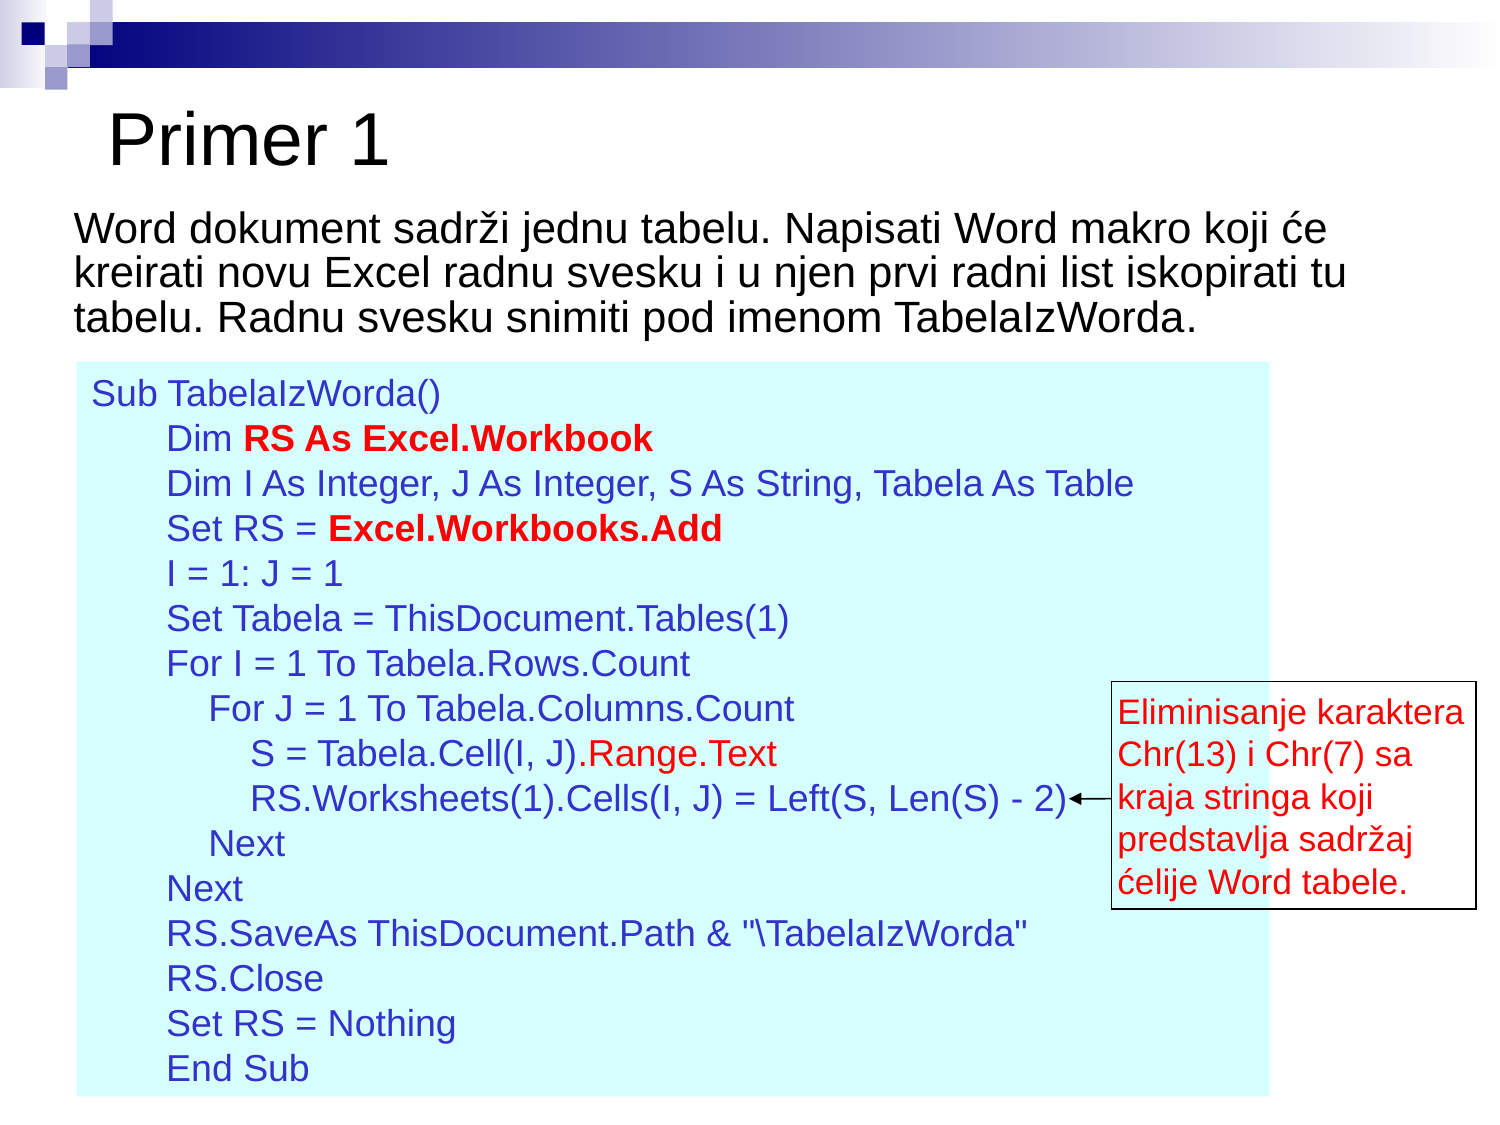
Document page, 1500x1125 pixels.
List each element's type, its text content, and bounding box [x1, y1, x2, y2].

text_box Sub TabelaIzWorda() Dim RS As Excel.Workbook Dim I As Integer, J As Integer, S As String, Tabela As Table Set RS = Excel.Workbooks.Add I = 1: J = 1 Set Tabela = ThisDocument.Tables(1) For I = 1 To Tabela.Rows.Count For J = 1 To Tabela.Columns.Count S = Tabela.Cell(I, J).Range.Text RS.Worksheets(1).Cells(I, J) = Left(S, Len(S) - 2) Next Next RS.SaveAs ThisDocument.Path & "\TabelaIzWorda" RS.Close Set RS = Nothing End Sub [76, 361, 1270, 1097]
text_box Eliminisanje karaktera Chr(13) i Chr(7) sa kraja stringa koji predstavlja sadržaj ćelije Word tabele. [1111, 681, 1476, 909]
title Primer 1 [92, 75, 431, 197]
text_box Word dokument sadrži jednu tabelu. Napisati Word makro koji će kreirati novu Excel radnu svesku i u njen prvi radni list iskopirati tu tabelu. Radnu svesku snimiti pod imenom TabelaIzWorda. [64, 200, 1436, 362]
text_box [1068, 792, 1112, 805]
